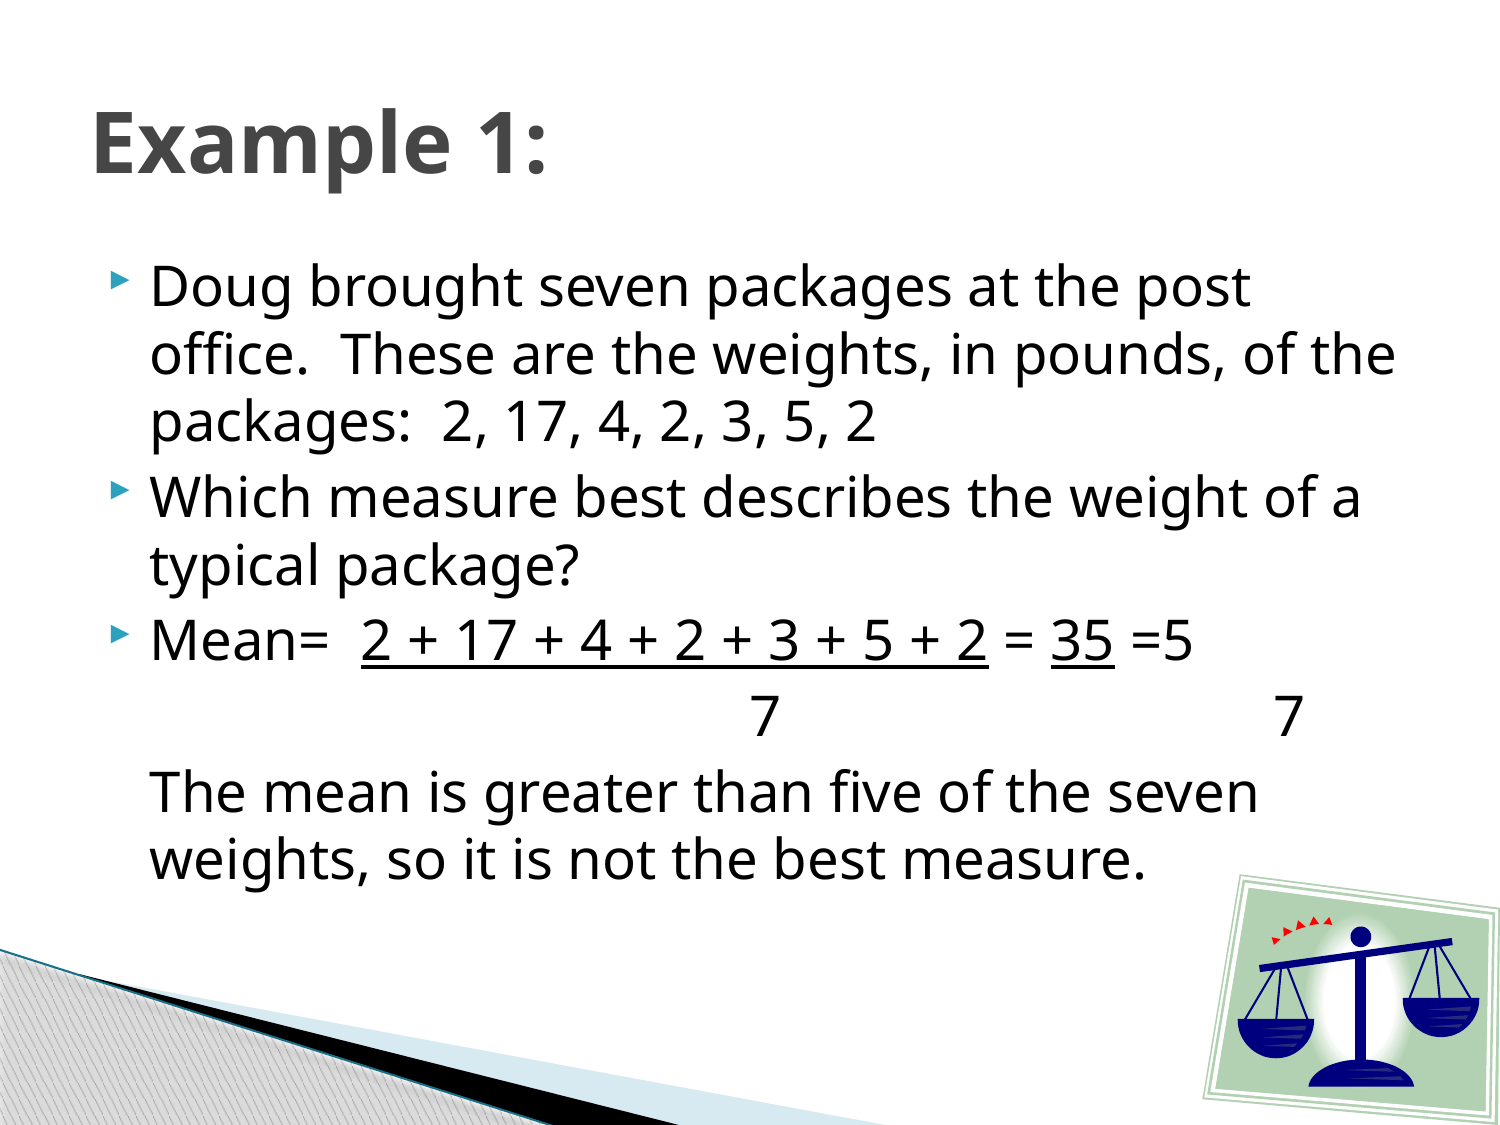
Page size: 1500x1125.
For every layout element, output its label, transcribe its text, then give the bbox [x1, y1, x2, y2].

title Example 1: [75, 45, 1425, 233]
picture [1202, 873, 1500, 1125]
list Doug brought seven packages at the post office. These are the weights, in pounds, of the packages: 2, 17, 4, 2, 3, 5, 2 Which measure best describes the weight of a typical package? Mean= 2 + 17 + 4 + 2 + 3 + 5 + 2 = 35 =5 7 7 The mean is greater than five of the seven weights, so it is not the best measure. [75, 243, 1425, 986]
